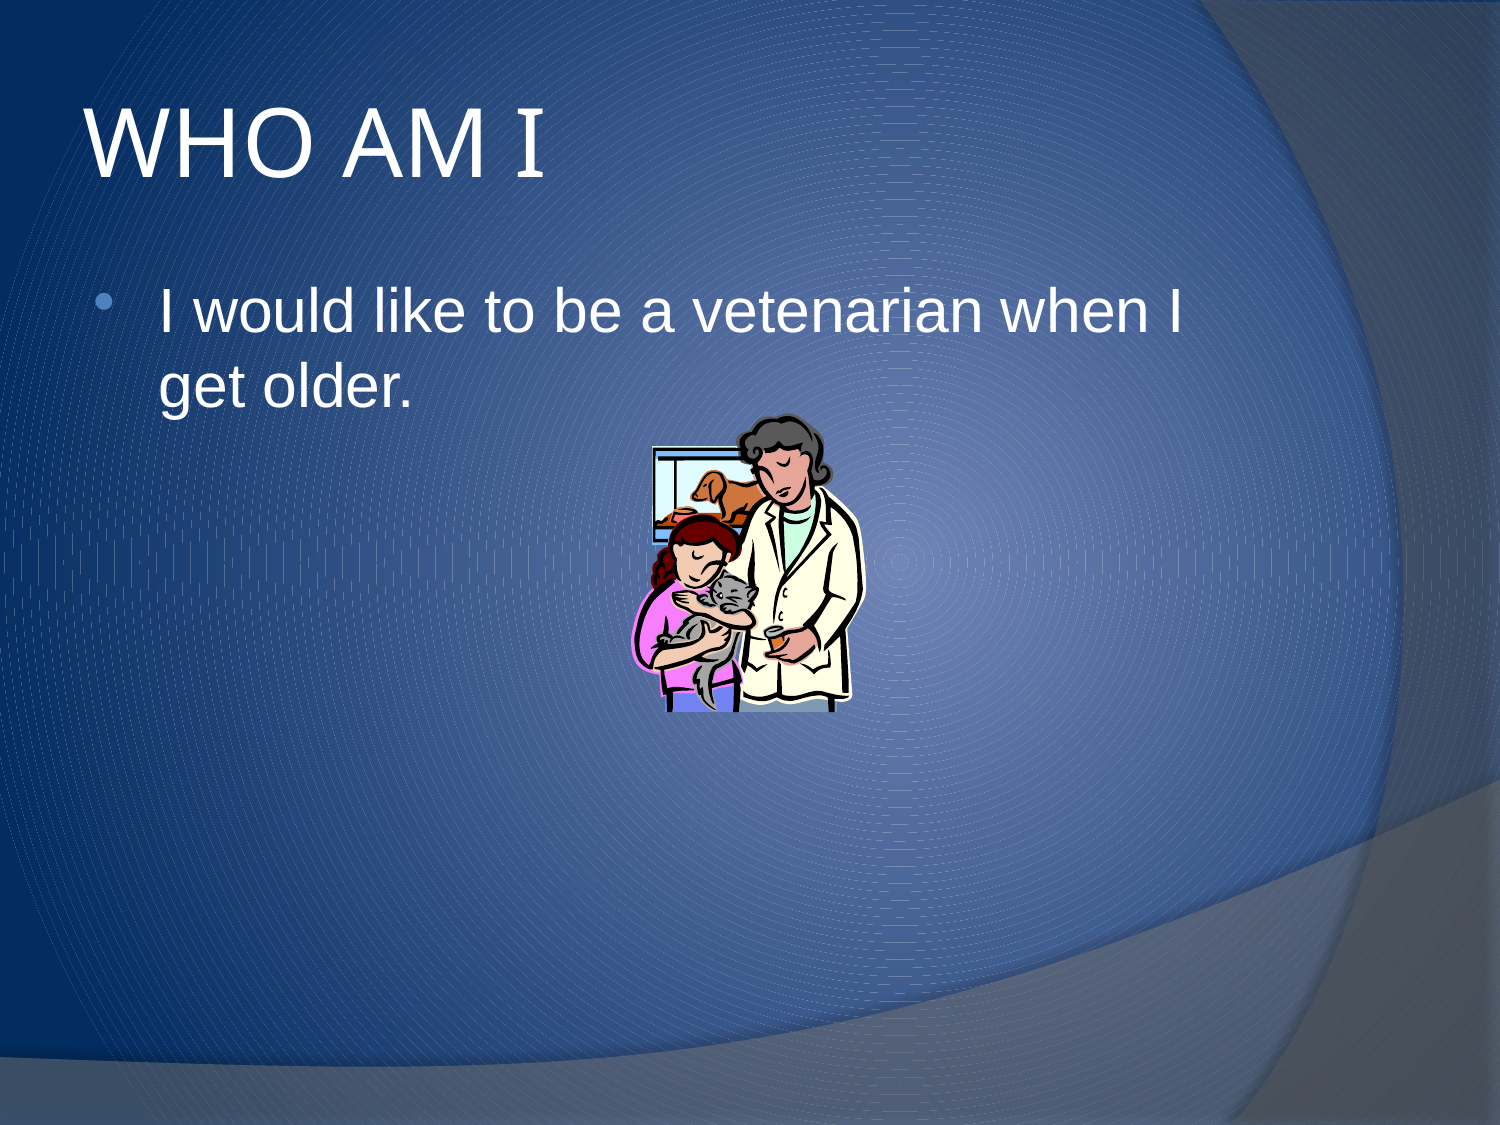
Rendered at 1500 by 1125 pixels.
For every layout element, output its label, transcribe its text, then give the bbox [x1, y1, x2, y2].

title WHO AM I [75, 45, 1300, 233]
picture [630, 412, 870, 713]
list I would like to be a vetenarian when I get older. [75, 262, 1300, 1005]
